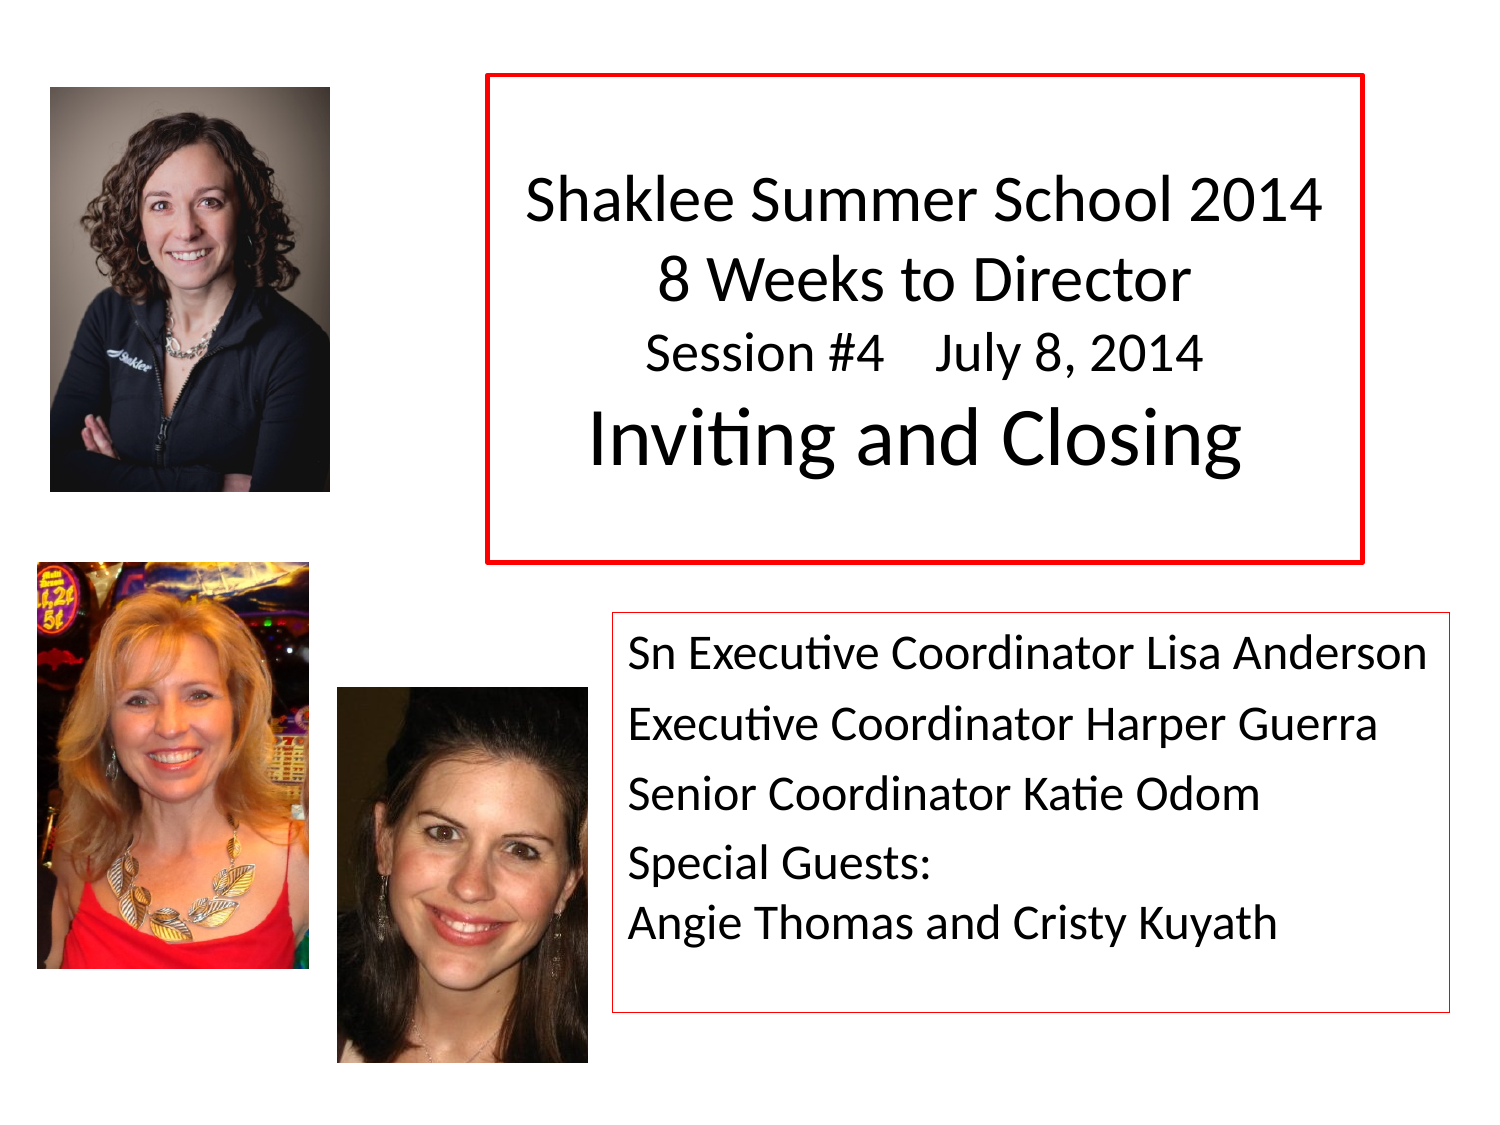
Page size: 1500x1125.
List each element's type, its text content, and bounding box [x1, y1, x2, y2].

title Shaklee Summer School 2014 8 Weeks to Director Session #4 July 8, 2014 Inviting and Closing [487, 75, 1363, 563]
picture [337, 687, 588, 1063]
subtitle Sn Executive Coordinator Lisa Anderson Executive Coordinator Harper Guerra Senior Coordinator Katie Odom Special Guests: Angie Thomas and Cristy Kuyath [612, 612, 1450, 1013]
picture [49, 87, 330, 493]
picture [37, 562, 309, 969]
